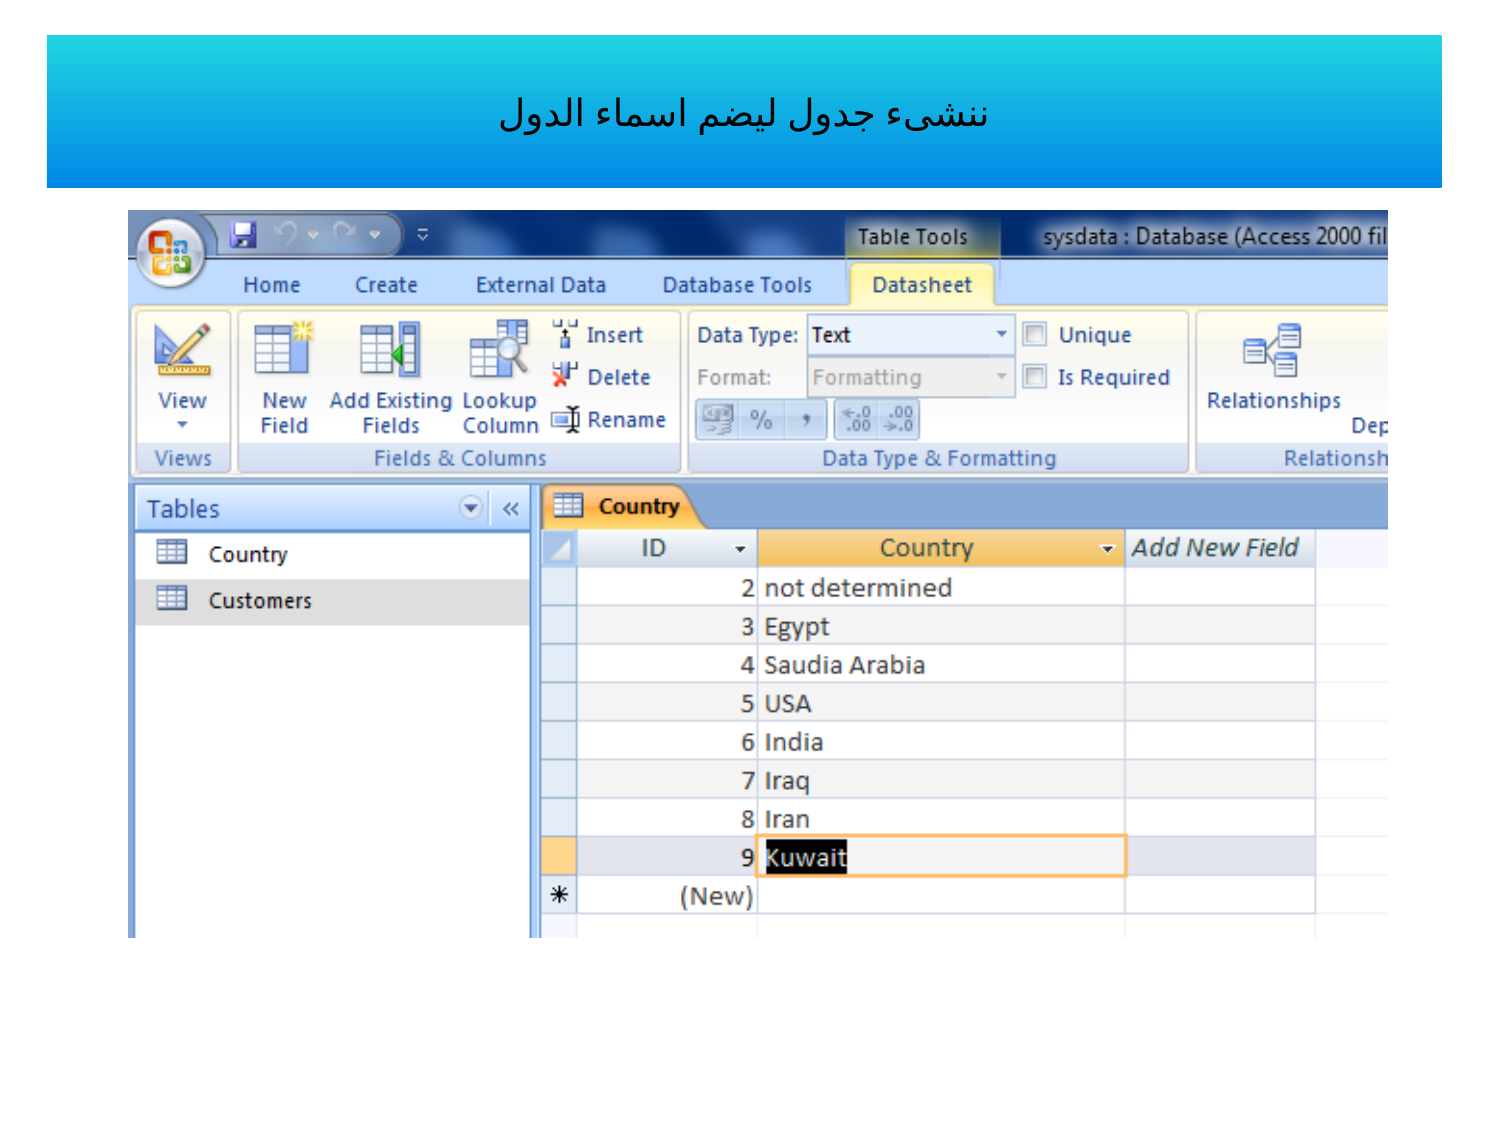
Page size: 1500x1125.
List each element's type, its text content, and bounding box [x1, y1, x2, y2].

title ننشىء جدول ليضم اسماء الدول [46, 35, 1442, 188]
picture [128, 210, 1389, 938]
